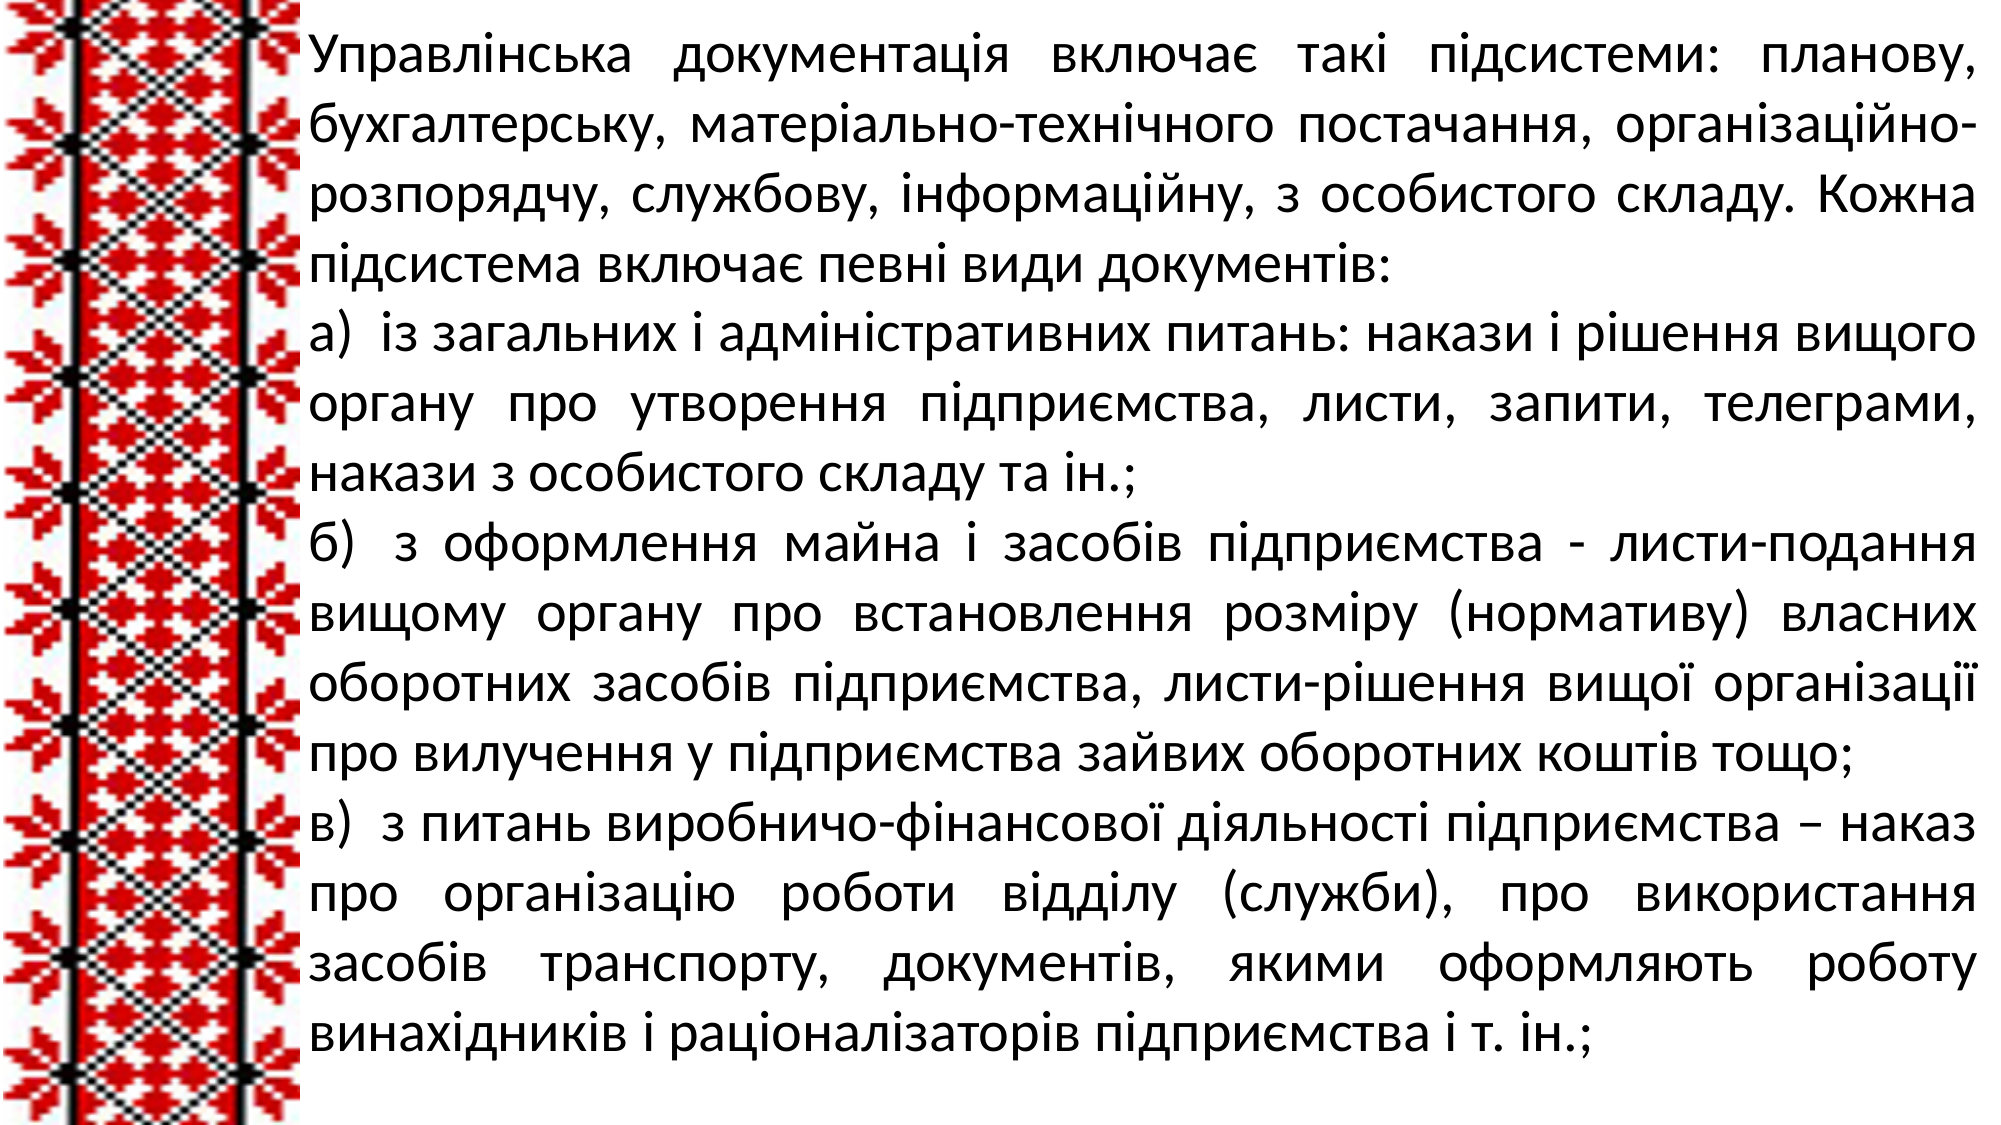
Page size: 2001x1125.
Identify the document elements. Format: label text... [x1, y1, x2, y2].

picture [3, 0, 300, 1125]
text_box Управлінська документація включає такі підсистеми: планову, бухгалтерську, матеріально-технічного постачання, організаційно-розпорядчу, службову, інформаційну, з особистого складу. Кожна підсистема включає певні види документів: а) із загальних і адміністративних питань: накази і рішення вищого органу про утворення підприємства, листи, запити, телеграми, накази з особистого складу та ін.; б) з оформлення майна і засобів підприємства - листи-подання вищому органу про встановлення розміру (нормативу) власних оборотних засобів підприємства, листи-рішення вищої організації про вилучення у підприємства зайвих оборотних коштів тощо; в) з питань виробничо-фінансової діяльності підприємства – наказ про організацію роботи відділу (служби), про використання засобів транспорту, документів, якими оформляють роботу винахідників і раціоналізаторів підприємства і т. ін.; [300, 6, 1994, 1071]
